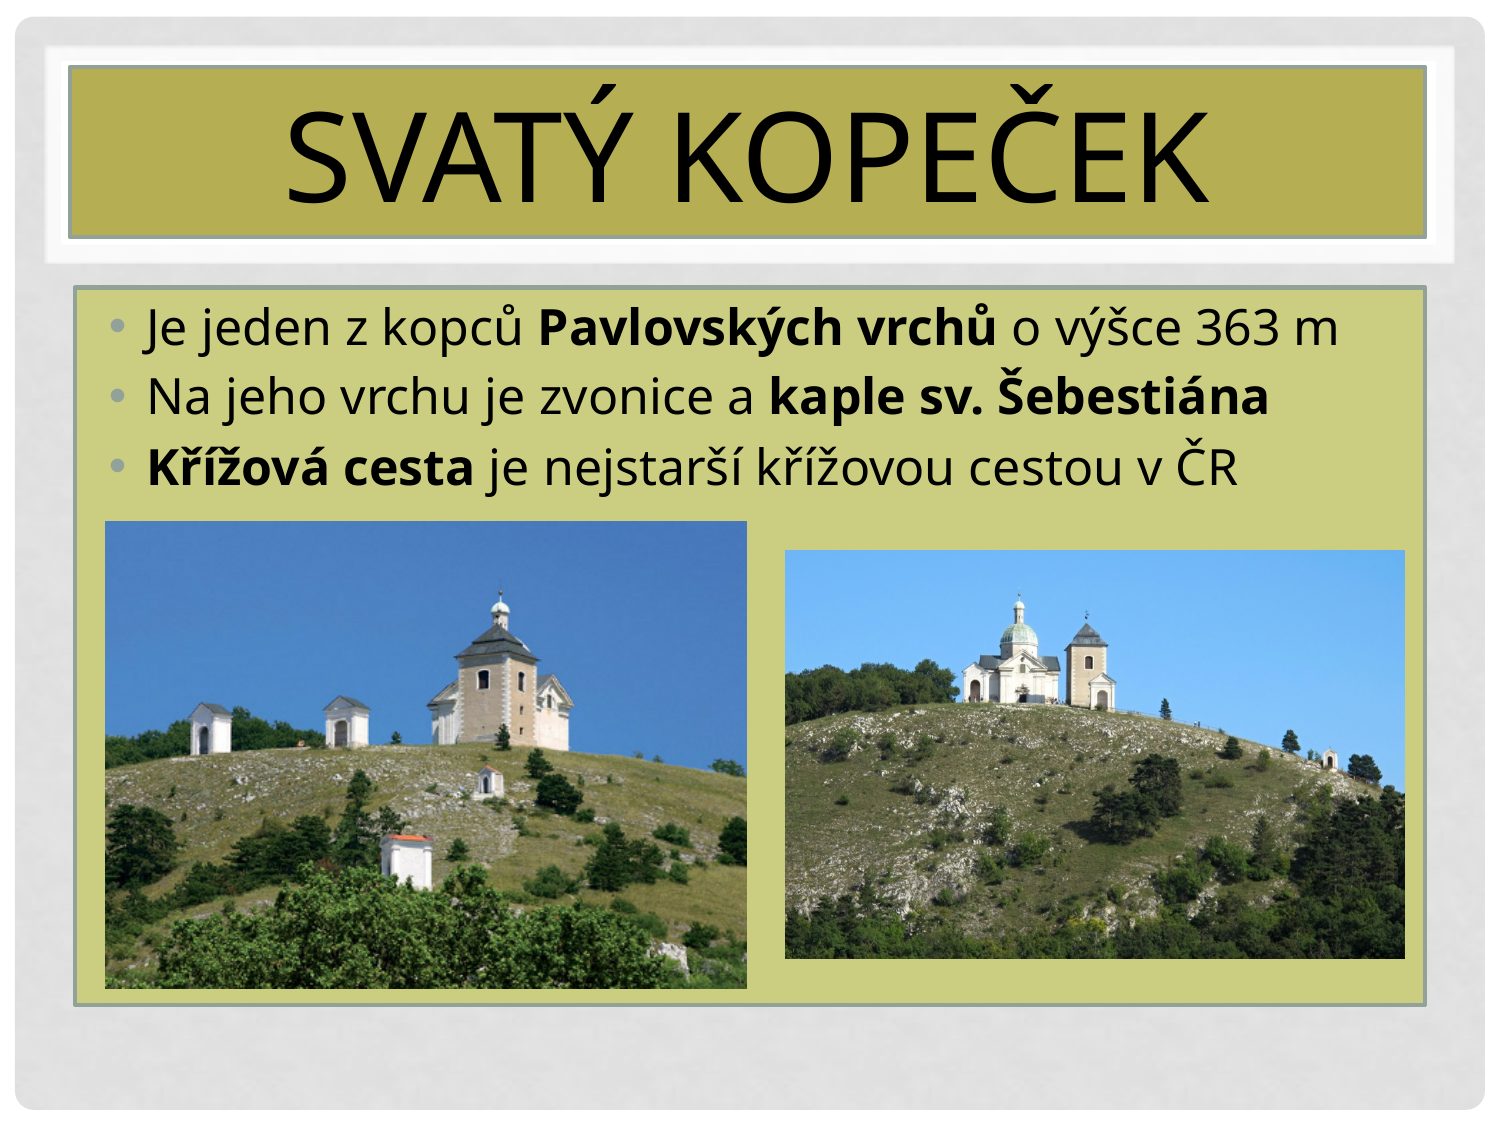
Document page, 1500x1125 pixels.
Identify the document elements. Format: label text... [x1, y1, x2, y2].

list Je jeden z kopců Pavlovských vrchů o výšce 363 m Na jeho vrchu je zvonice a kaple sv. Šebestiána Křížová cesta je nejstarší křížovou cestou v ČR [73, 285, 1427, 1007]
picture [104, 520, 748, 989]
picture [785, 550, 1405, 960]
title Svatý kopeček [68, 65, 1427, 239]
